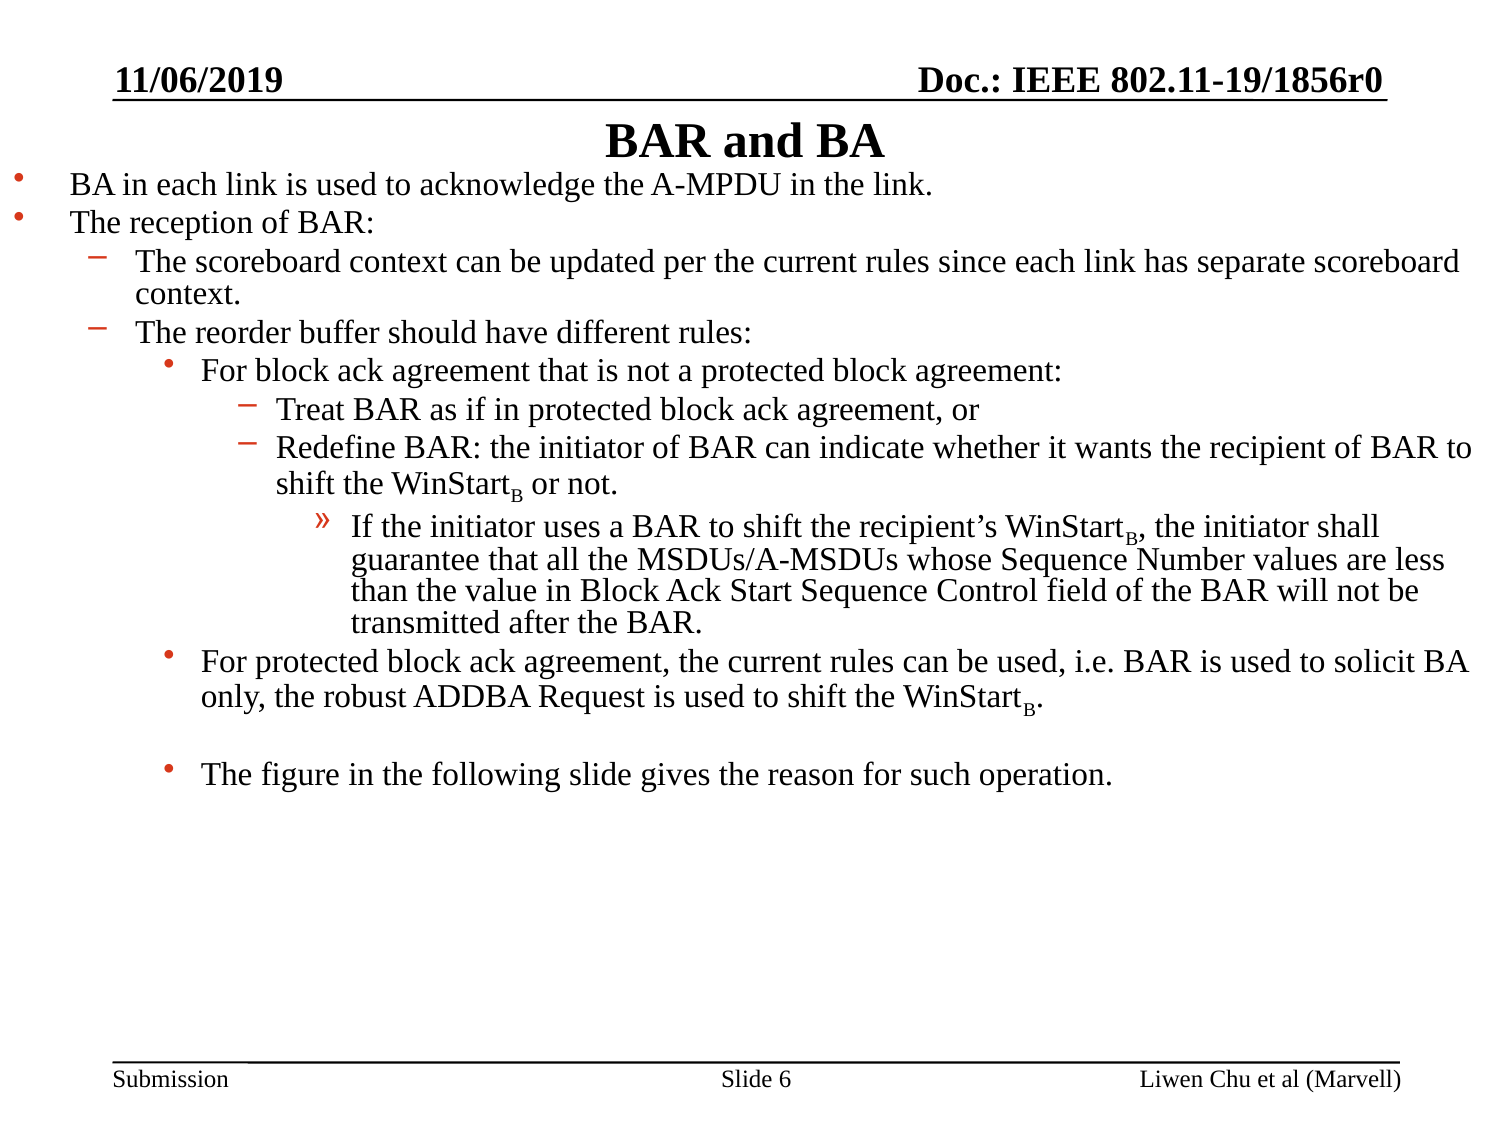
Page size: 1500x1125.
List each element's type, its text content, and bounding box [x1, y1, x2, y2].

title BAR and BA [0, 74, 1500, 201]
slide_number Slide 6 [712, 1061, 800, 1093]
text_box BA in each link is used to acknowledge the A-MPDU in the link. The reception of BAR: The scoreboard context can be updated per the current rules since each link has separate scoreboard context. The reorder buffer should have different rules: For block ack agreement that is not a protected block agreement: Treat BAR as if in protected block ack agreement, or Redefine BAR: the initiator of BAR can indicate whether it wants the recipient of BAR to shift the WinStartB or not. If the initiator uses a BAR to shift the recipient’s WinStartB, the initiator shall guarantee that all the MSDUs/A-MSDUs whose Sequence Number values are less than the value in Block Ack Start Sequence Control field of the BAR will not be transmitted after the BAR. For protected block ack agreement, the current rules can be used, i.e. BAR is used to solicit BA only, the robust ADDBA Request is used to shift the WinStartB. The figure in the following slide gives the reason for such operation. [0, 162, 1499, 625]
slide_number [114, 54, 288, 101]
footer Liwen Chu et al (Marvell) [1135, 1061, 1402, 1093]
